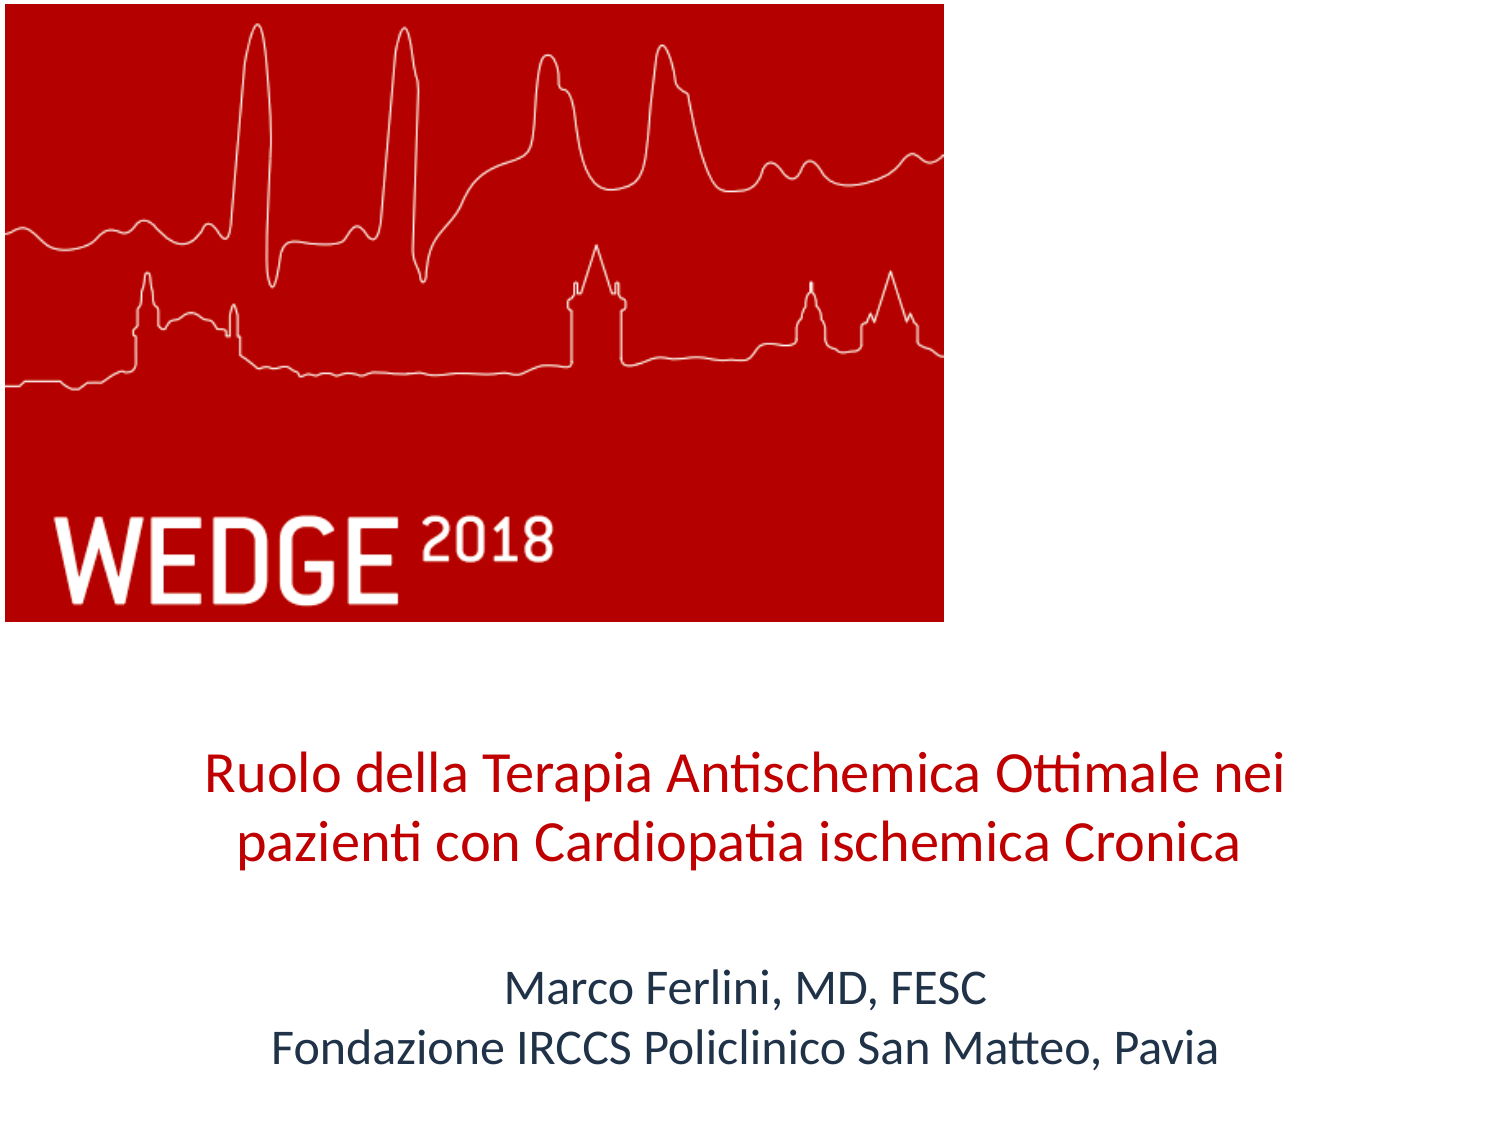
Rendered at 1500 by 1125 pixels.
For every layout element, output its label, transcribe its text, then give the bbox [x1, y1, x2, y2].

text_box Ruolo della Terapia Antischemica Ottimale nei pazienti con Cardiopatia ischemica Cronica [117, 726, 1374, 881]
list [5, 3, 944, 622]
text_box Marco Ferlini, MD, FESC Fondazione IRCCS Policlinico San Matteo, Pavia [256, 946, 1235, 1082]
